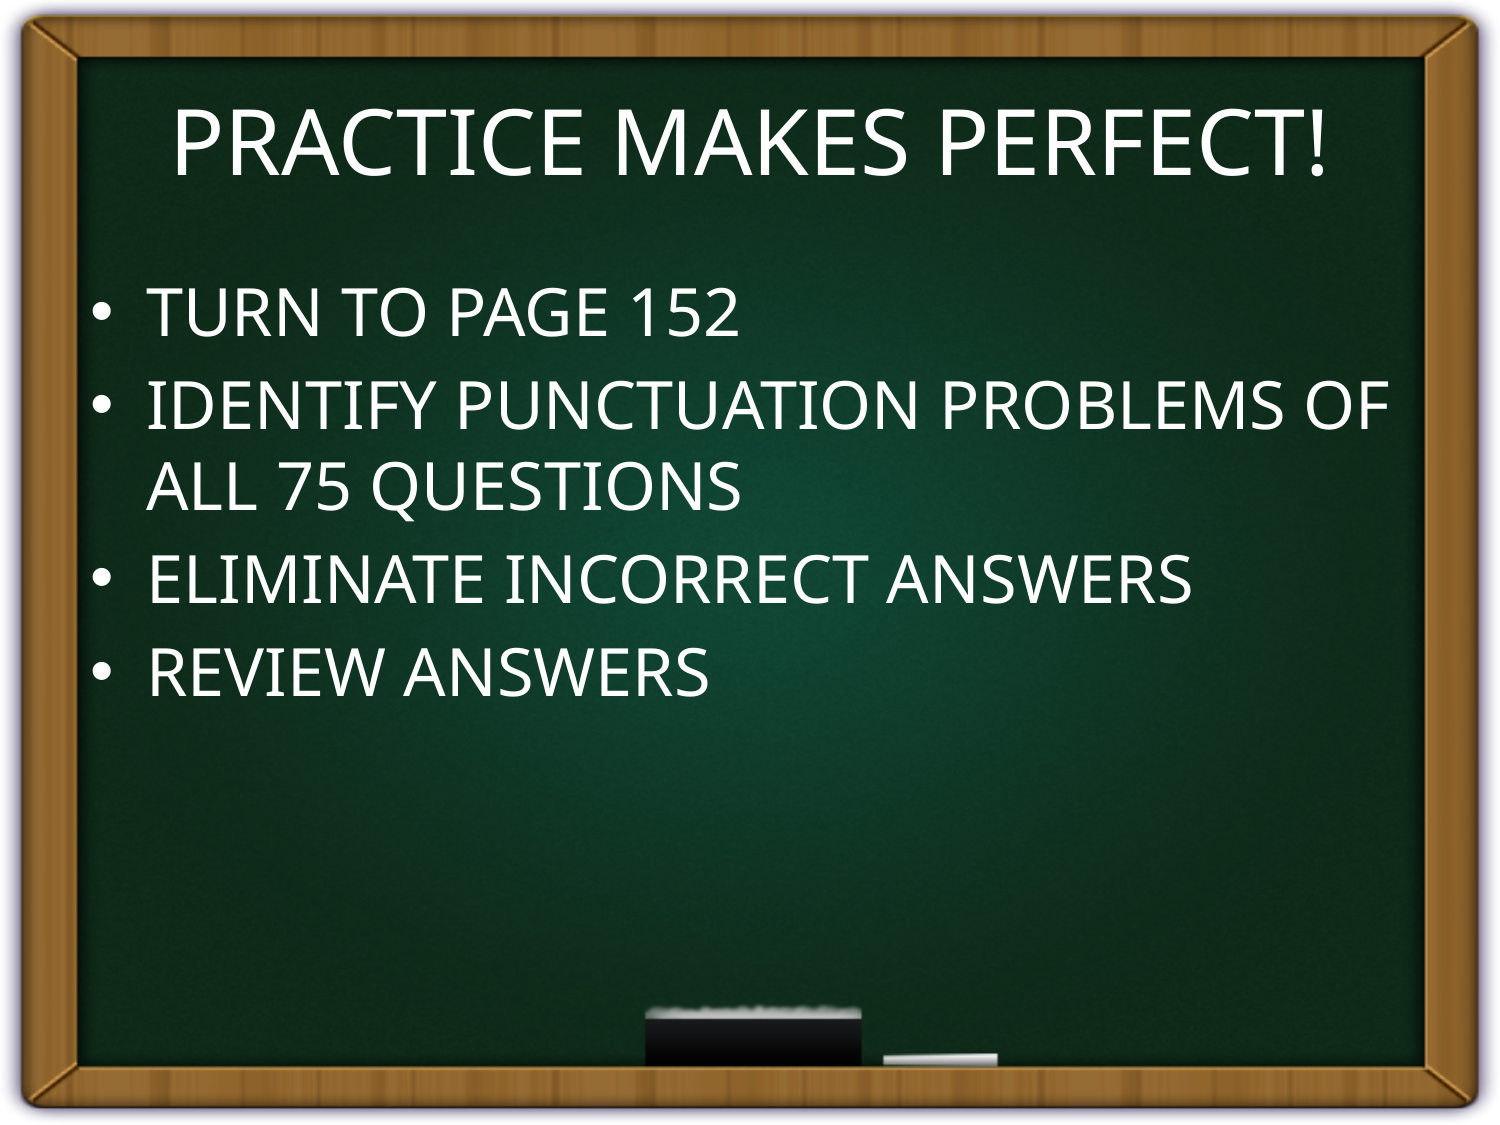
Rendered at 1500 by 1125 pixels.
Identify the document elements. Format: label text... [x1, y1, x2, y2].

title PRACTICE MAKES PERFECT! [75, 45, 1425, 233]
picture [0, 0, 1500, 1125]
list TURN TO PAGE 152 IDENTIFY PUNCTUATION PROBLEMS OF ALL 75 QUESTIONS ELIMINATE INCORRECT ANSWERS REVIEW ANSWERS [75, 262, 1425, 1005]
